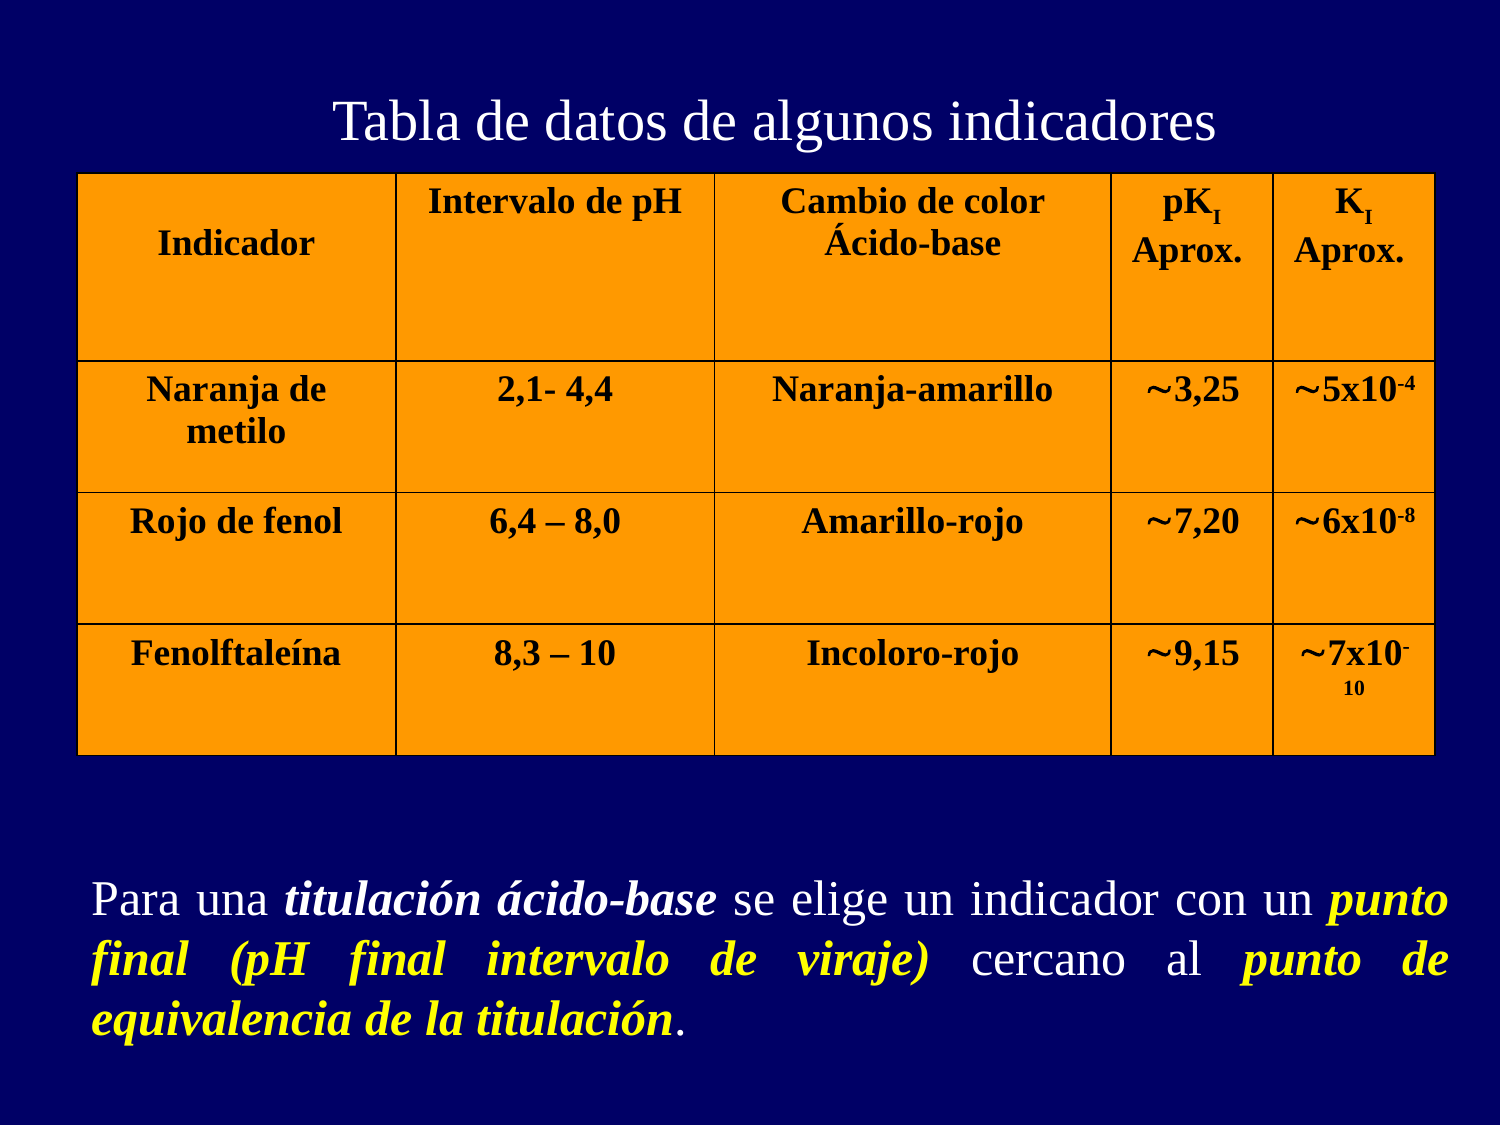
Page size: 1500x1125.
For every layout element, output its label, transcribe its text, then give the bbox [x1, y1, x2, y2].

table_header pKI Aprox. [1112, 174, 1272, 360]
table_cell 6x10-8 [1274, 493, 1434, 623]
table_cell Rojo de fenol [78, 493, 395, 623]
table_header KI Aprox. [1274, 174, 1434, 360]
table_cell Incoloro-rojo [715, 625, 1110, 755]
table_header Intervalo de pH [397, 174, 714, 360]
table_cell Naranja-amarillo [715, 362, 1110, 492]
table_cell 5x10-4 [1274, 362, 1434, 492]
text_box Para una titulación ácido-base se elige un indicador con un punto final (pH final intervalo de viraje) cercano al punto de equivalencia de la titulación. [76, 857, 1465, 1053]
table_header Indicador [78, 174, 395, 360]
table_cell 9,15 [1112, 625, 1272, 755]
table_cell Naranja de metilo [78, 362, 395, 492]
table_cell 8,3 – 10 [397, 625, 714, 755]
table_cell Fenolftaleína [78, 625, 395, 755]
table_cell 6,4 – 8,0 [397, 493, 714, 623]
text_box Tabla de datos de algunos indicadores [50, 75, 1500, 160]
table_cell 2,1- 4,4 [397, 362, 714, 492]
table_header Cambio de color Ácido-base [715, 174, 1110, 360]
table_cell Amarillo-rojo [715, 493, 1110, 623]
table_cell 3,25 [1112, 362, 1272, 492]
table_cell 7,20 [1112, 493, 1272, 623]
table_cell 7x10-10 [1274, 625, 1434, 755]
